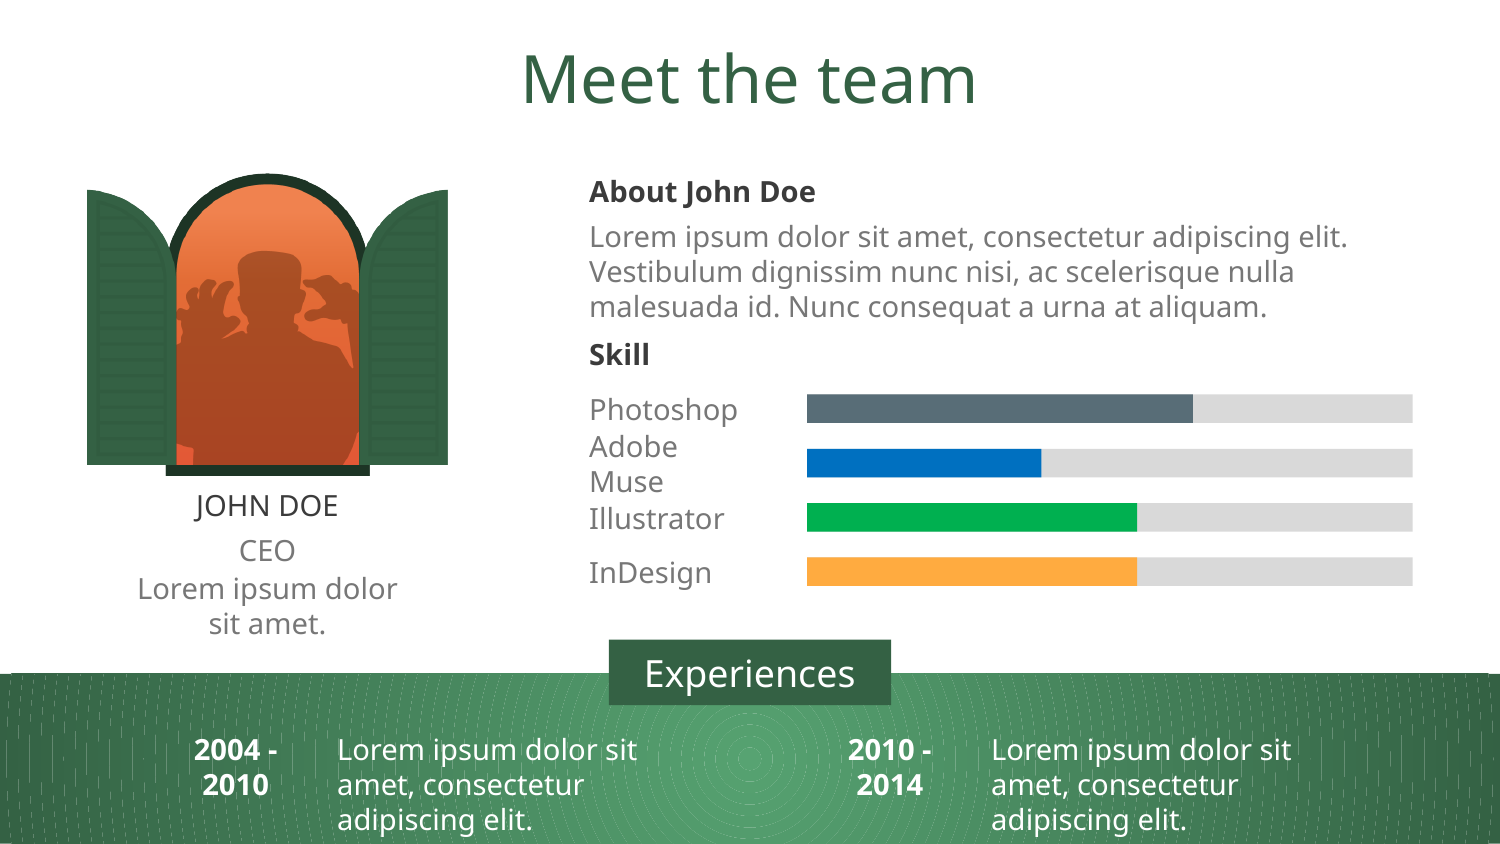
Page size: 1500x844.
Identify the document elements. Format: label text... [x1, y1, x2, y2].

picture [86, 165, 449, 481]
text_box Lorem ipsum dolor sit amet. [116, 582, 419, 648]
text_box Meet the team [505, 29, 995, 125]
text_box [574, 437, 1413, 489]
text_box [608, 639, 892, 706]
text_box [574, 383, 1413, 435]
text_box Lorem ipsum dolor sit amet, consectetur adipiscing elit. Vestibulum dignissim nunc nisi, ac scelerisque nulla malesuada id. Nunc consequat a urna at aliquam. [574, 211, 1413, 331]
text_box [145, 723, 701, 810]
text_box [799, 723, 1355, 810]
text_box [574, 491, 1413, 543]
text_box About John Doe [574, 165, 941, 211]
text_box [0, 672, 1500, 844]
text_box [574, 546, 1413, 598]
text_box Skill [574, 328, 941, 379]
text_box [116, 479, 419, 576]
